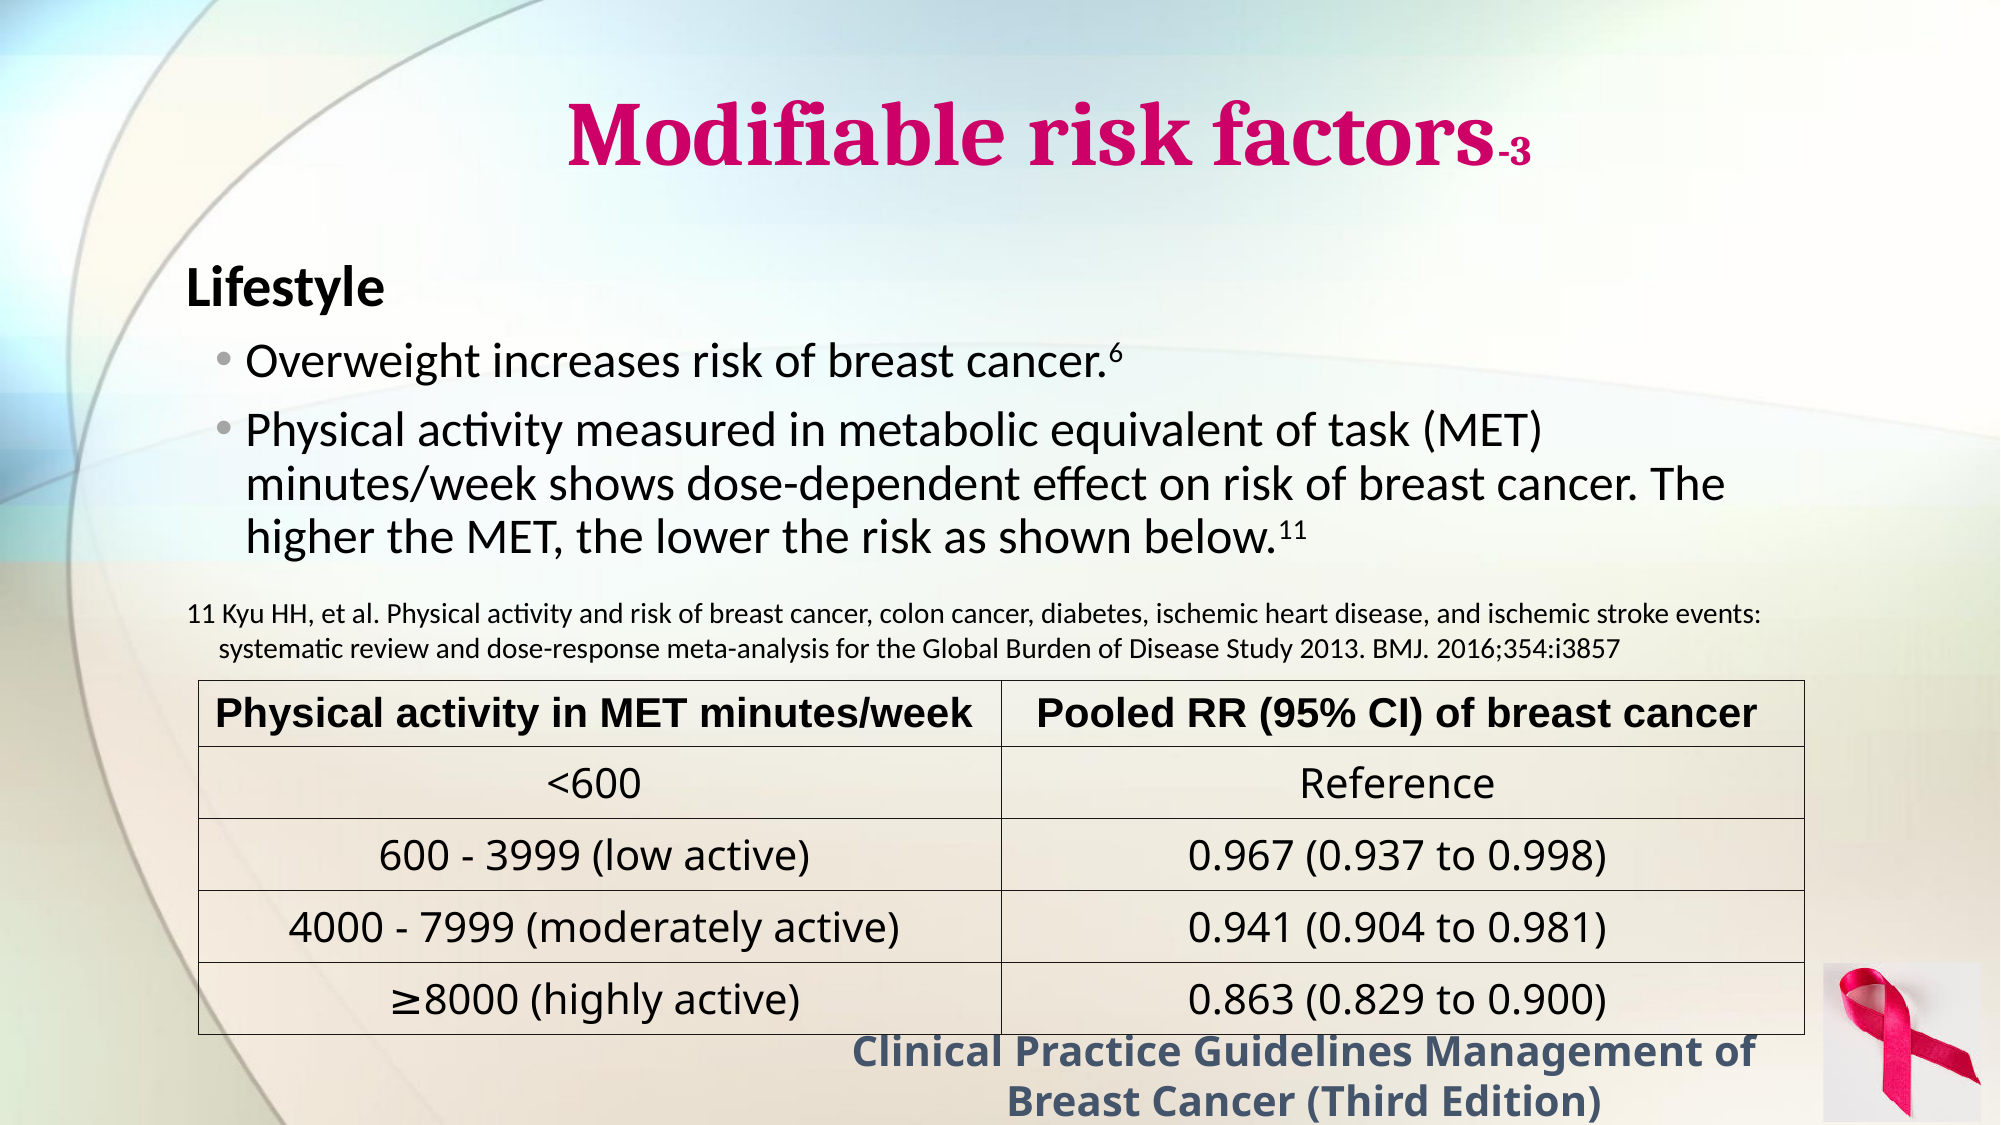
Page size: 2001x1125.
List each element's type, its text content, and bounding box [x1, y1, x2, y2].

text_box Clinical Practice Guidelines Management of Breast Cancer (Third Edition) [788, 1017, 1820, 1125]
table_cell <600 [199, 747, 1001, 818]
slide_number 12 [1325, 1042, 1813, 1103]
table_header Physical activity in MET minutes/week [199, 681, 1001, 746]
picture [0, 0, 2001, 1125]
table_header Pooled RR (95% CI) of breast cancer [1002, 681, 1804, 746]
title Modifiable risk factors-3 [318, 45, 1801, 213]
table_cell 600 - 3999 (low active) [199, 819, 1001, 890]
table_cell 0.967 (0.937 to 0.998) [1002, 819, 1804, 890]
table_cell Reference [1002, 747, 1804, 818]
table_cell ≥8000 (highly active) [199, 963, 1001, 1034]
table_cell 0.863 (0.829 to 0.900) [1002, 963, 1804, 1034]
table_cell 0.941 (0.904 to 0.981) [1002, 891, 1804, 962]
table_cell 4000 - 7999 (moderately active) [199, 891, 1001, 962]
list Lifestyle Overweight increases risk of breast cancer.6 Physical activity measured in metabolic equivalent of task (MET) minutes/week shows dose-dependent effect on risk of breast cancer. The higher the MET, the lower the risk as shown below.11 11 Kyu HH, et al. Physical activity and risk of breast cancer, colon cancer, diabetes, ischemic heart disease, and ischemic stroke events: systematic review and dose-response meta-analysis for the Global Burden of Disease Study 2013. BMJ. 2016;354:i3857 [171, 248, 1820, 931]
